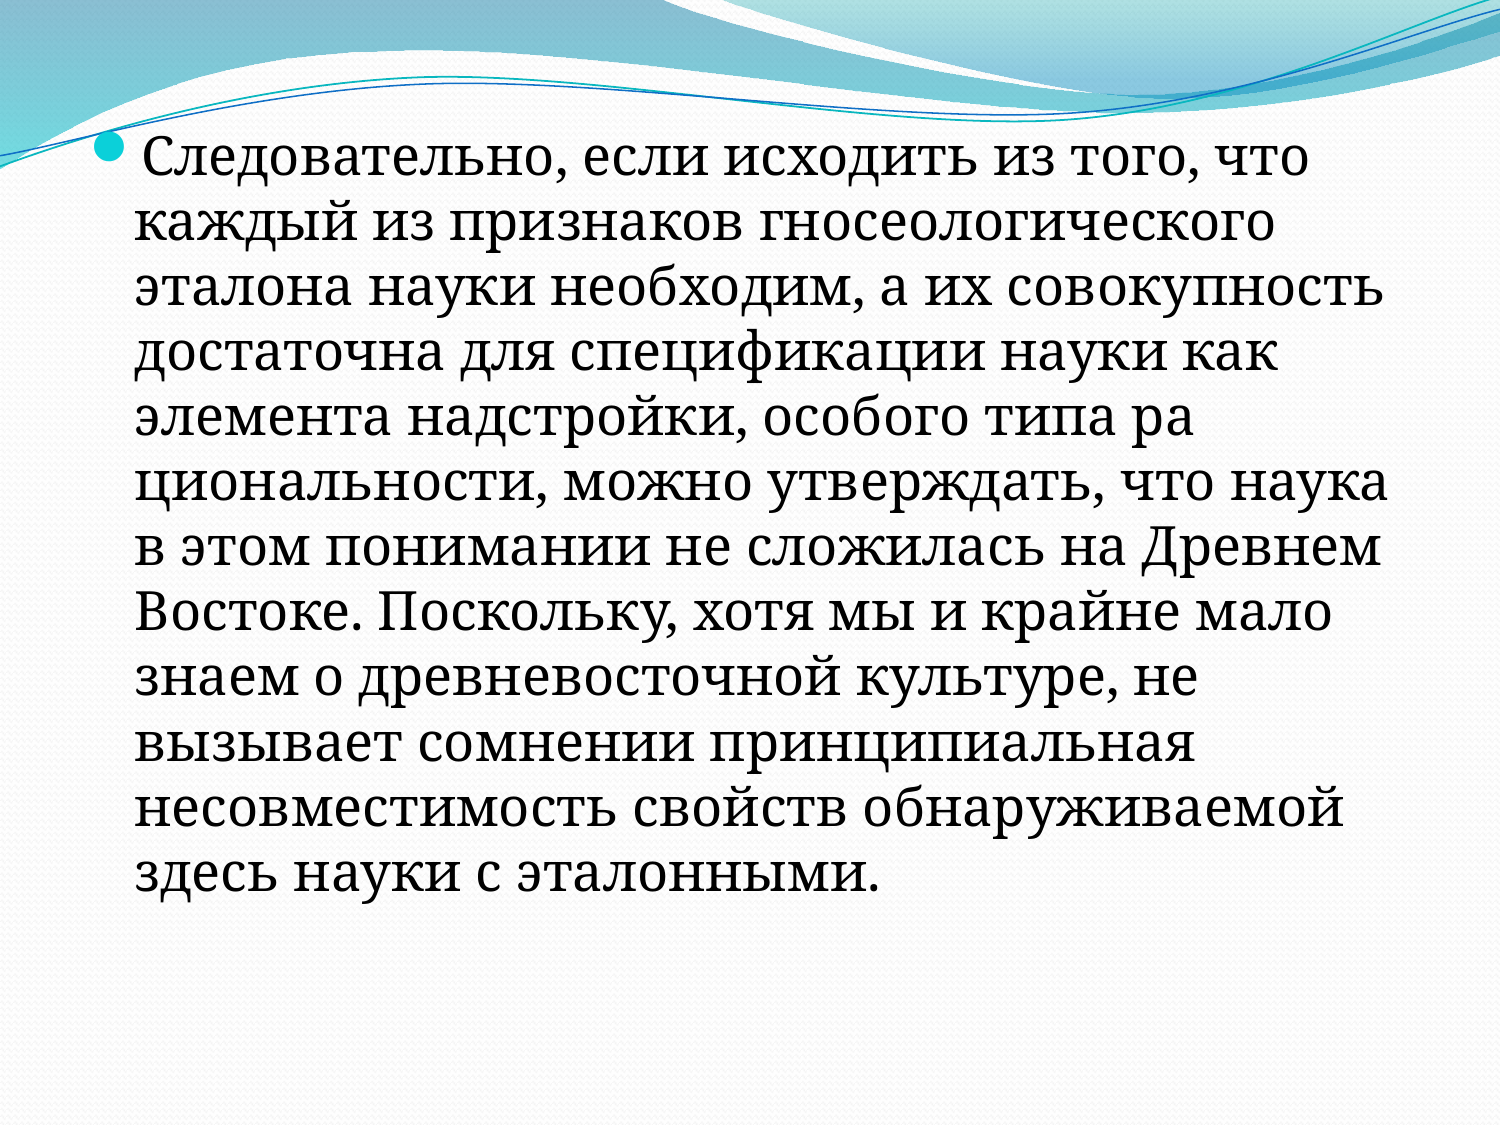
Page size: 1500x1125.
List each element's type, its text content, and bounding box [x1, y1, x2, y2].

list Следовательно, если исходить из того, что каждый из признаков гносеологического эталона науки необ­ходим, а их совокупность достаточна для специфика­ции науки как элемента надстройки, особого типа ра­циональности, можно утверждать, что наука в этом понимании не сложилась на Древнем Востоке. Поскольку, хотя мы и крайне мало знаем о древневосточной культуре, не вызывает сомнении принципиальная несовместимость свойств обнаруживаемой здесь науки с эталонными. [75, 113, 1425, 1038]
